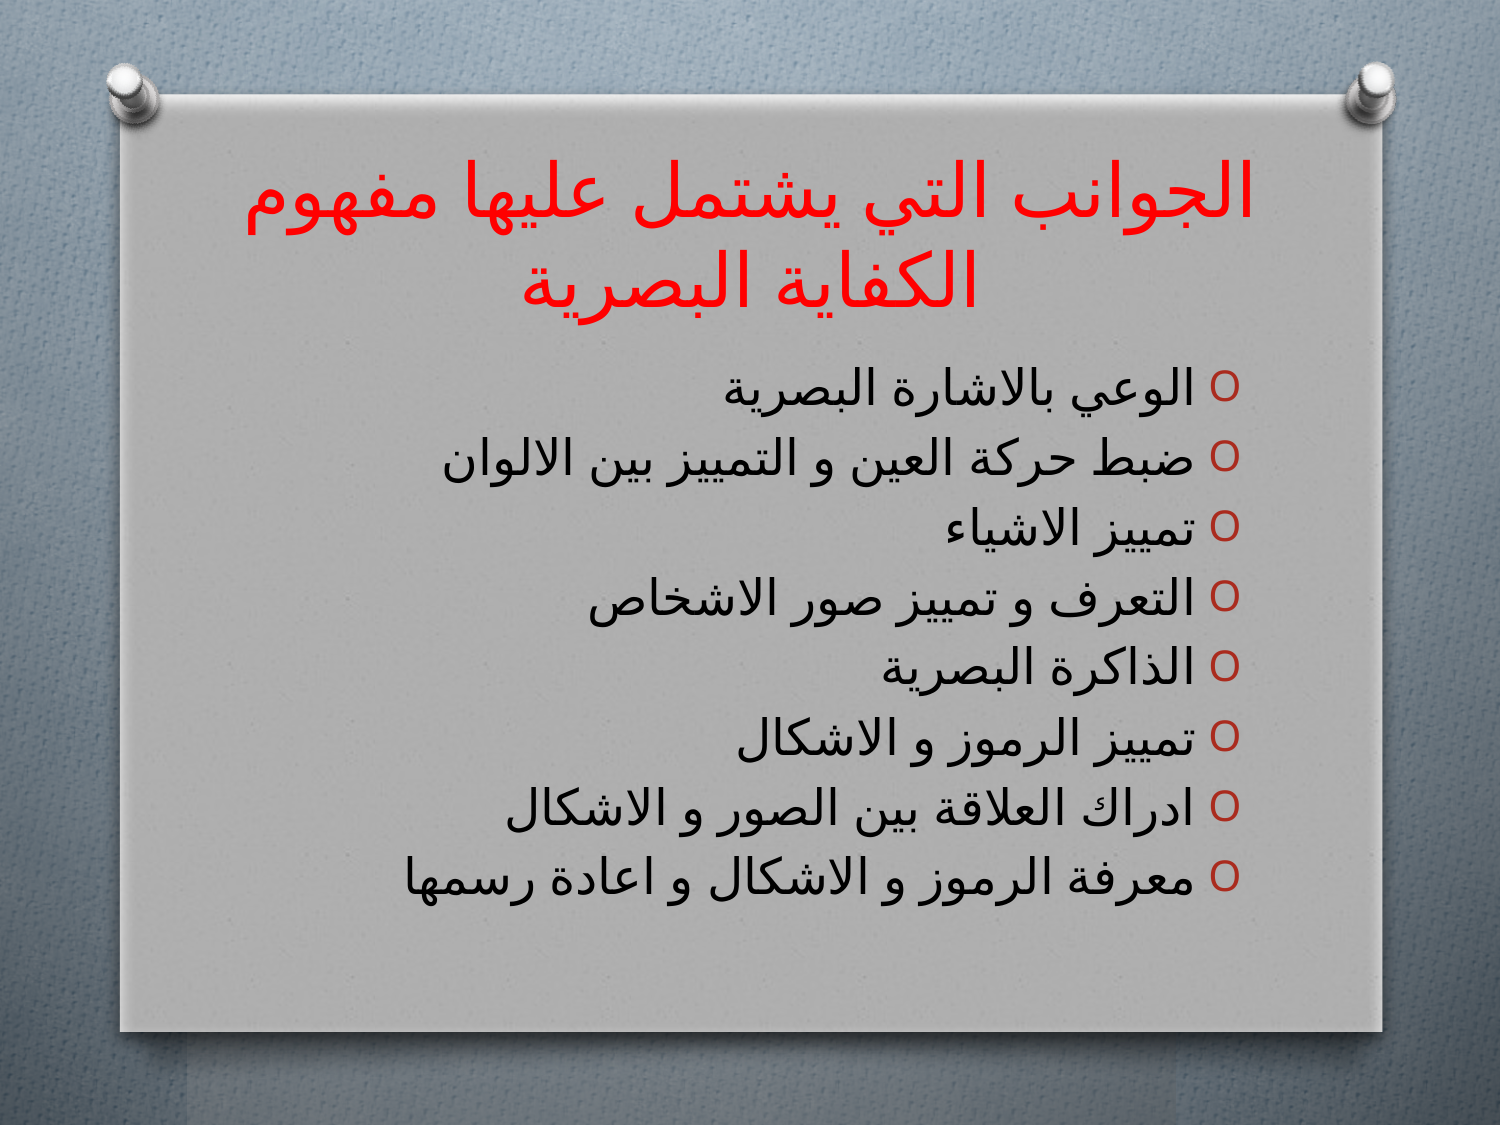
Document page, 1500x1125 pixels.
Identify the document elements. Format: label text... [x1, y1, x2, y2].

picture [1317, 35, 1439, 156]
picture [75, 29, 198, 153]
title الجوانب التي يشتمل عليها مفهوم الكفاية البصرية [179, 134, 1323, 332]
list الوعي بالاشارة البصرية ضبط حركة العين و التمييز بين الالوان تمييز الاشياء التعرف و تمييز صور الاشخاص الذاكرة البصرية تمييز الرموز و الاشكال ادراك العلاقة بين الصور و الاشكال معرفة الرموز و الاشكال و اعادة رسمها [240, 347, 1257, 939]
